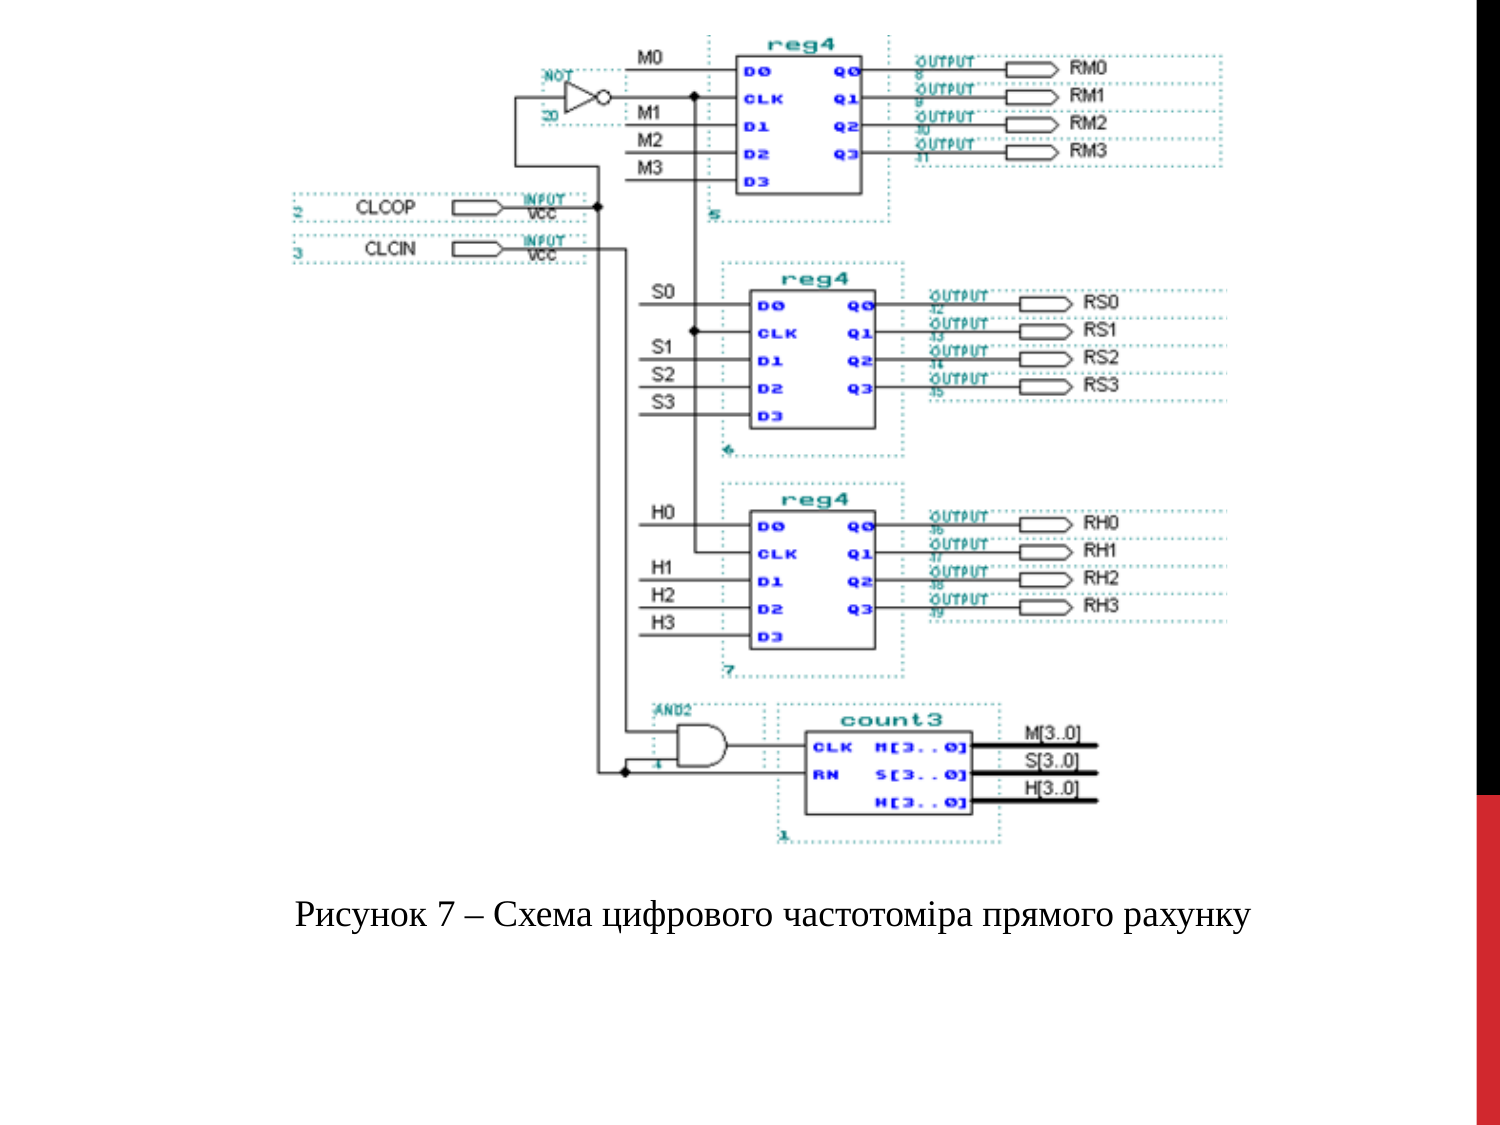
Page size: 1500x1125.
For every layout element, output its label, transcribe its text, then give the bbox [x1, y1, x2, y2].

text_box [269, 30, 1231, 854]
text_box Рисунок 7 – Схема цифрового частотоміра прямого рахунку [218, 881, 1329, 942]
